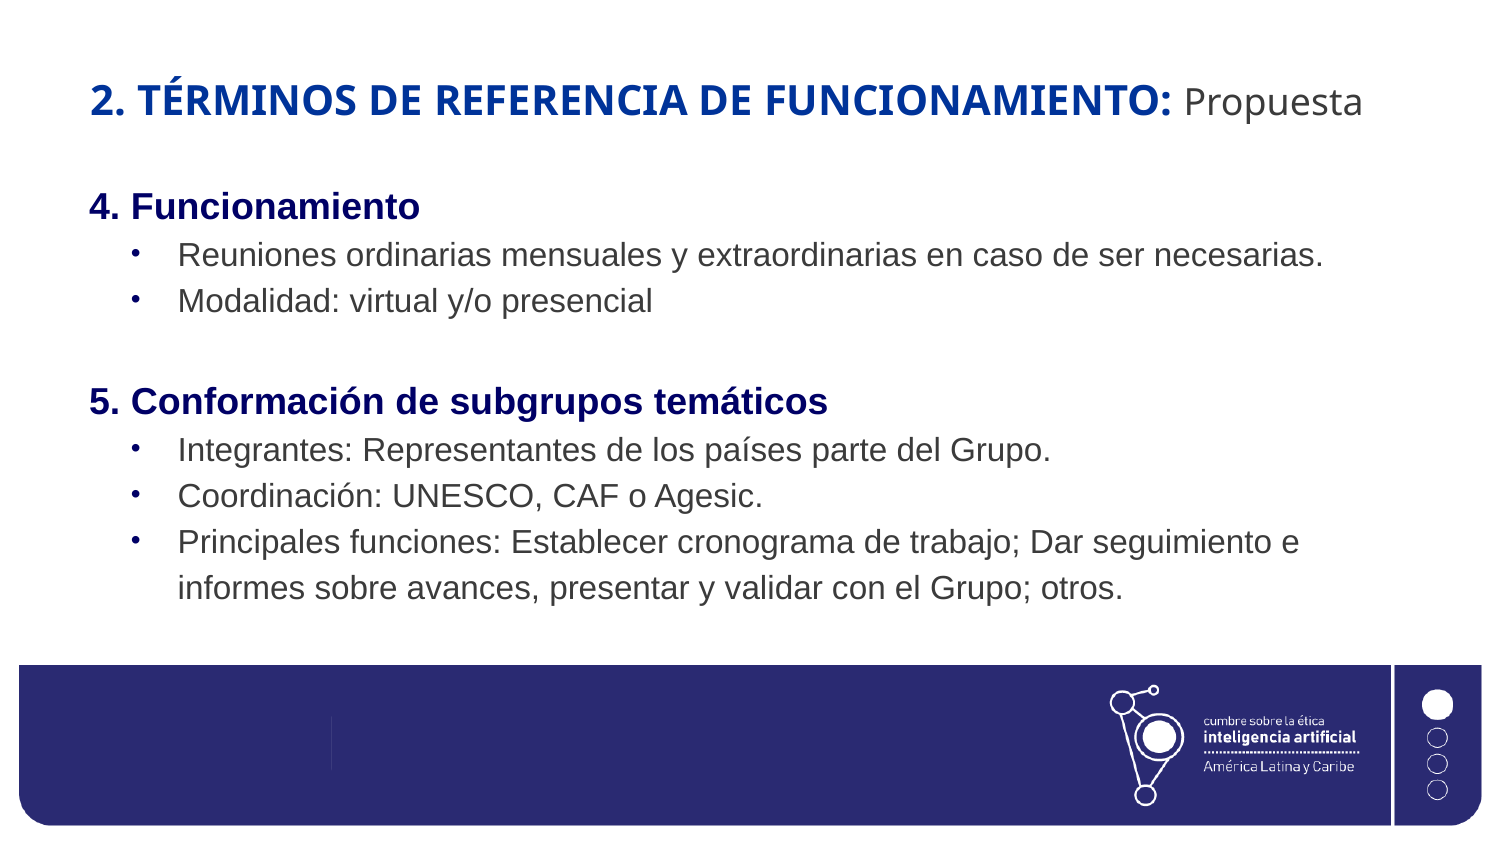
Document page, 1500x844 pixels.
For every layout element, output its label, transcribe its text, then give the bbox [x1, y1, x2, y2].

text_box 4. Funcionamiento Reuniones ordinarias mensuales y extraordinarias en caso de ser necesarias. Modalidad: virtual y/o presencial 5. Conformación de subgrupos temáticos Integrantes: Representantes de los países parte del Grupo. Coordinación: UNESCO, CAF o Agesic. Principales funciones: Establecer cronograma de trabajo; Dar seguimiento e informes sobre avances, presentar y validar con el Grupo; otros. [74, 160, 1433, 662]
text_box 2. TÉRMINOS DE REFERENCIA DE FUNCIONAMIENTO: Propuesta [75, 51, 1434, 179]
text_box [0, 665, 1500, 842]
